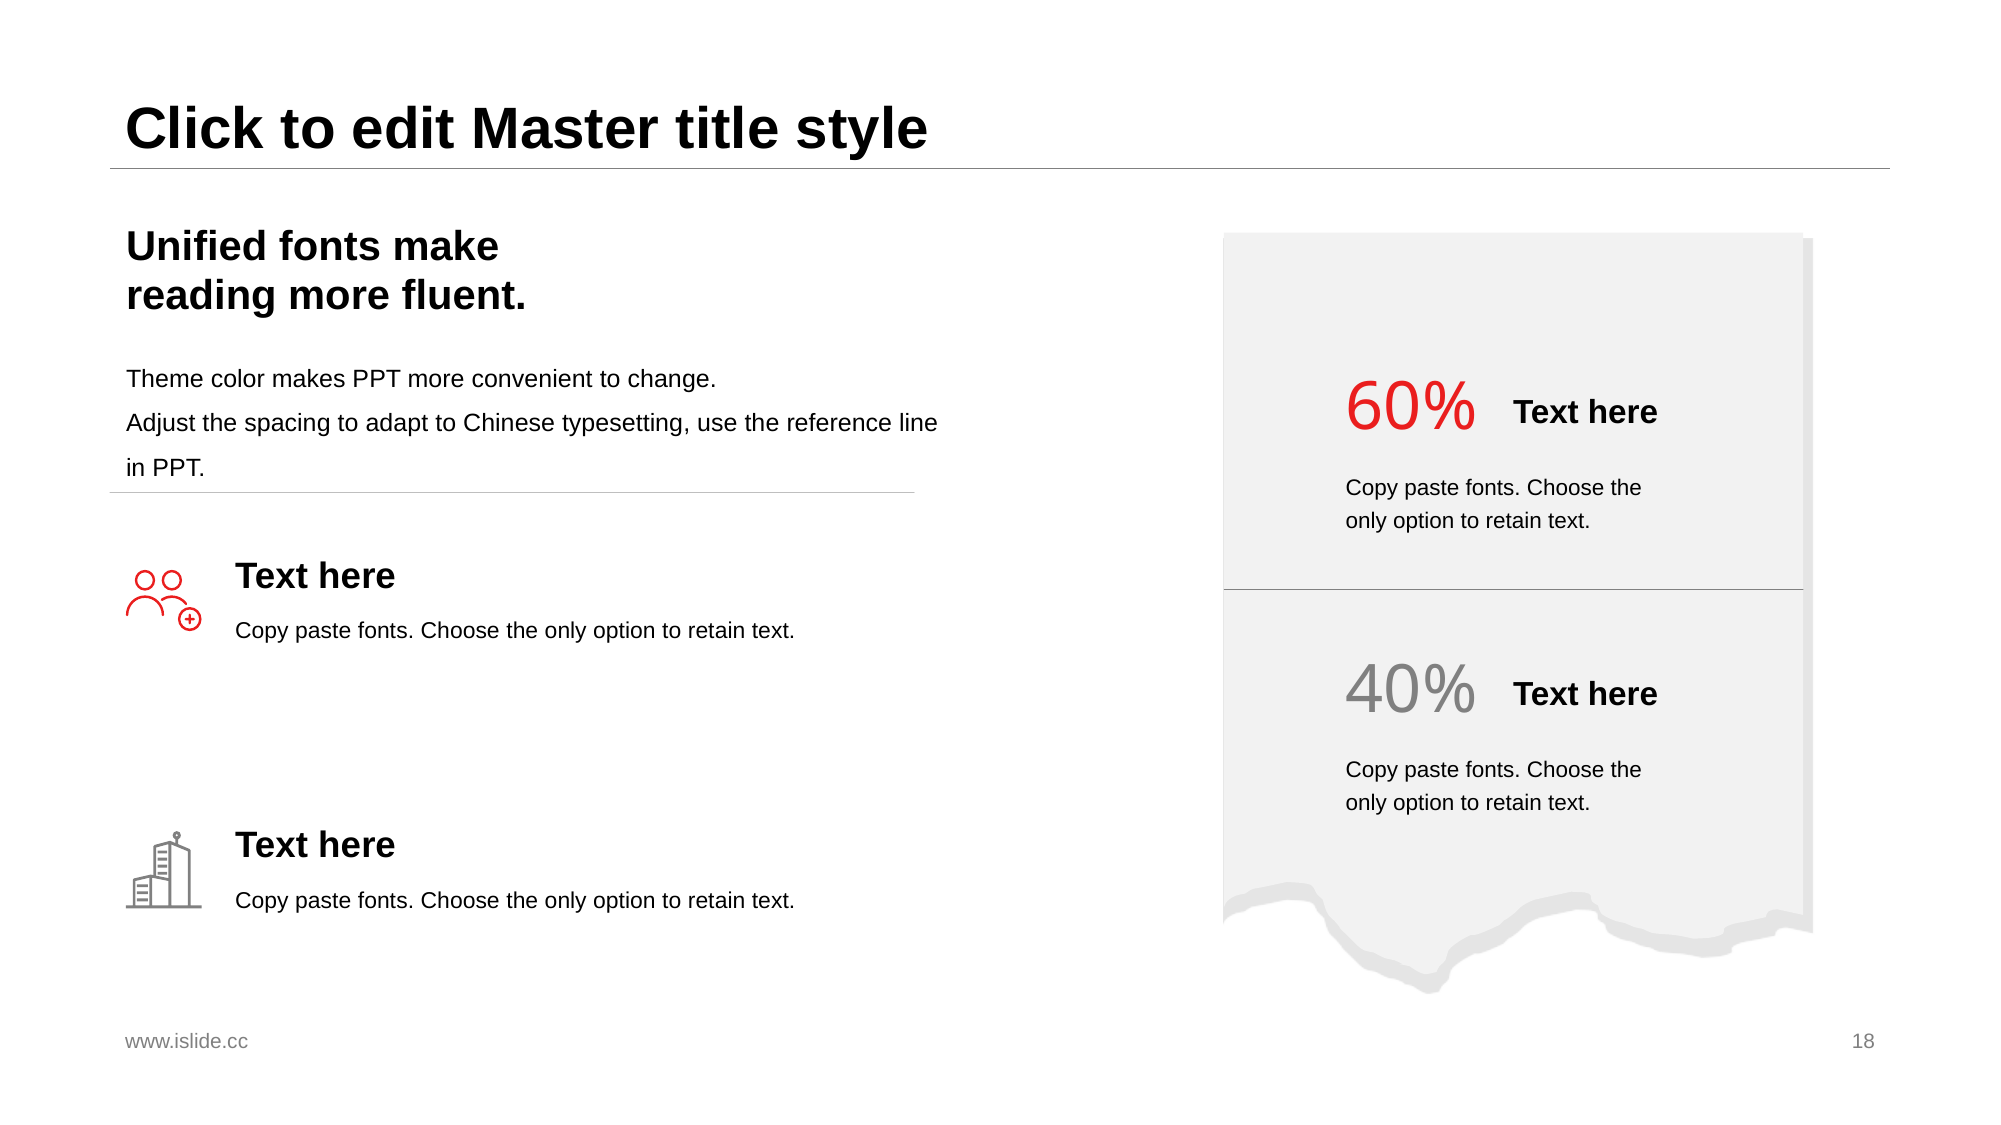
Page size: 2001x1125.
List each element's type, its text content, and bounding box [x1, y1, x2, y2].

slide_number 18 [1412, 1023, 1890, 1058]
footer www.islide.cc [109, 1023, 790, 1058]
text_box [109, 186, 1804, 975]
title Click to edit Master title style [109, 0, 1890, 169]
